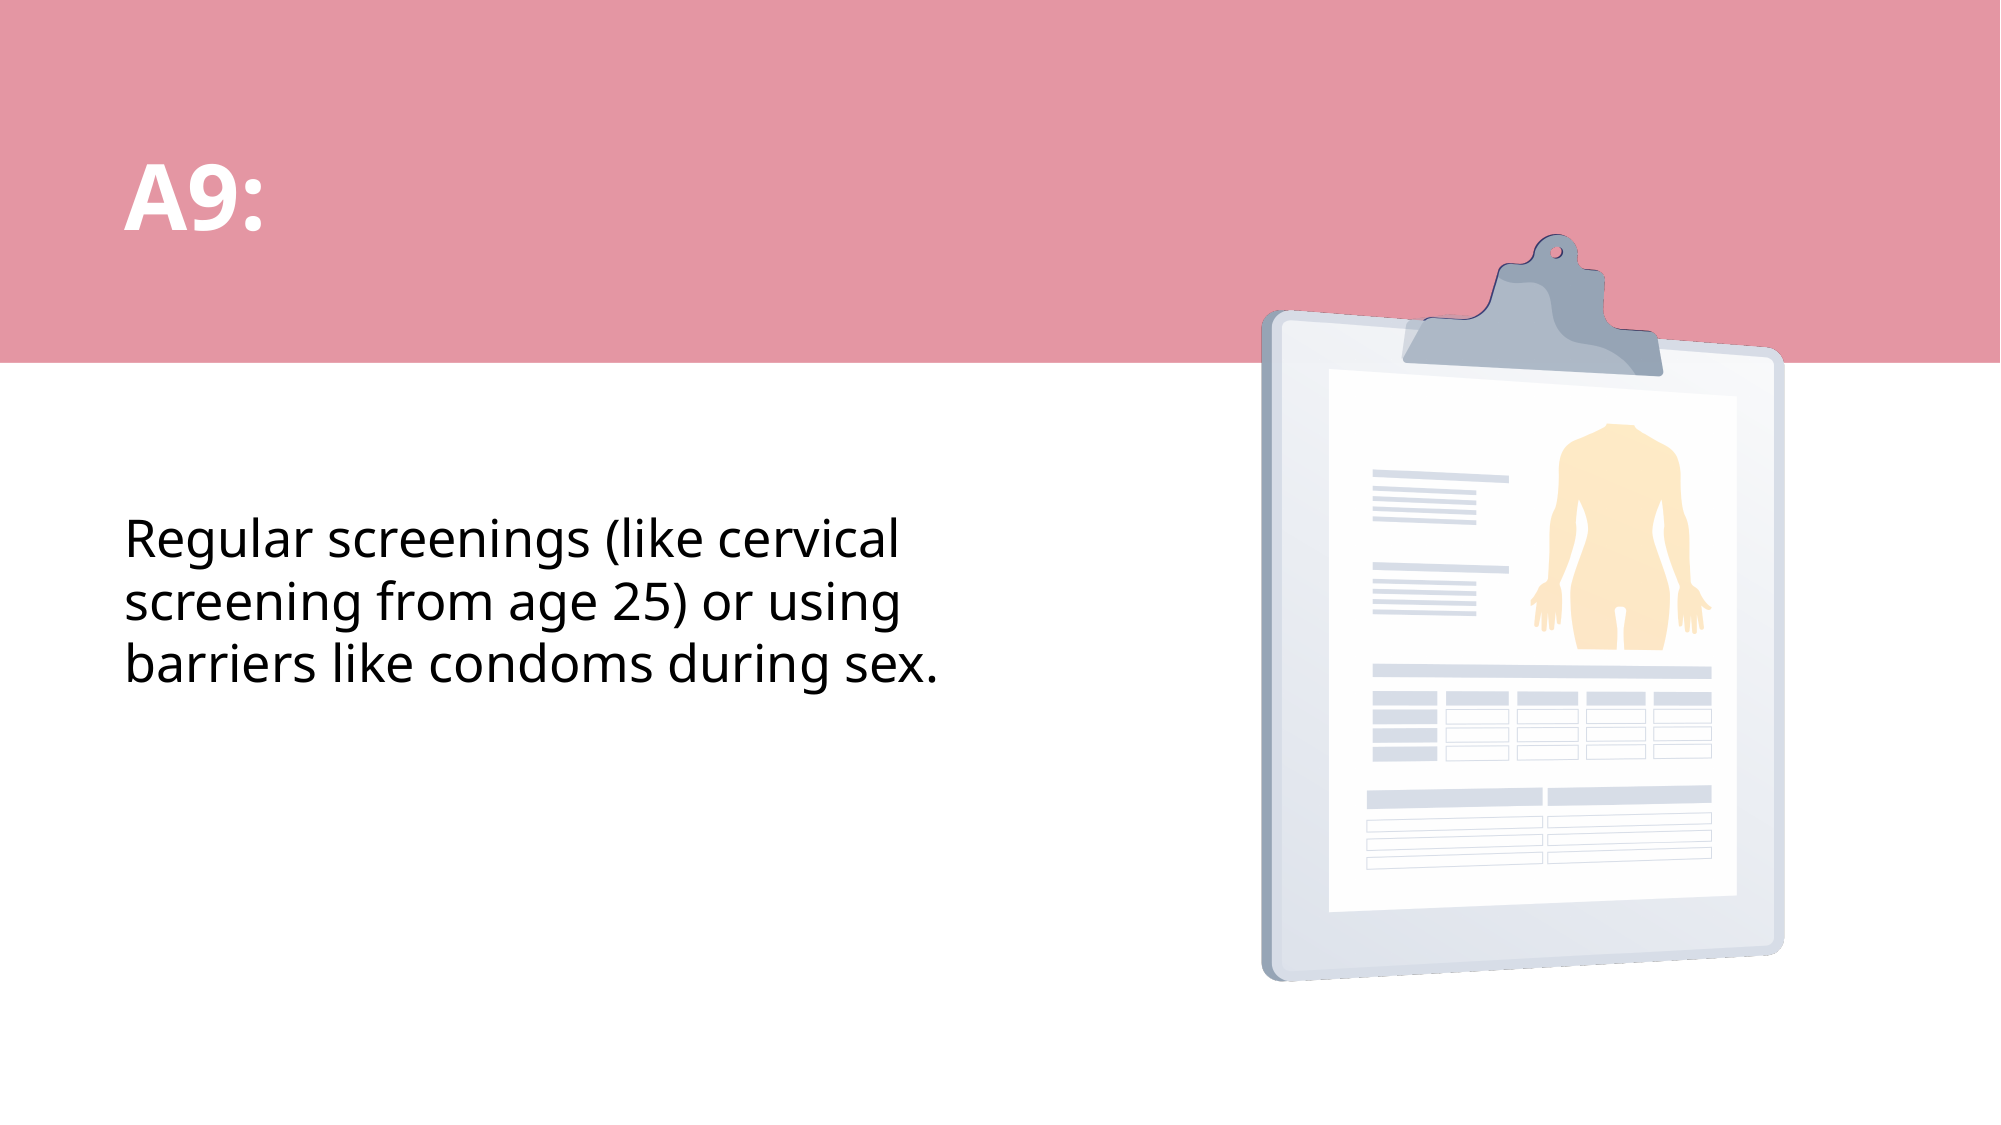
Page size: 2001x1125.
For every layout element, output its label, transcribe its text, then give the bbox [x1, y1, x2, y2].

text_box Regular screenings (like cervical screening from age 25) or using barriers like condoms during sex. [109, 498, 1120, 701]
picture [0, 0, 2000, 1028]
